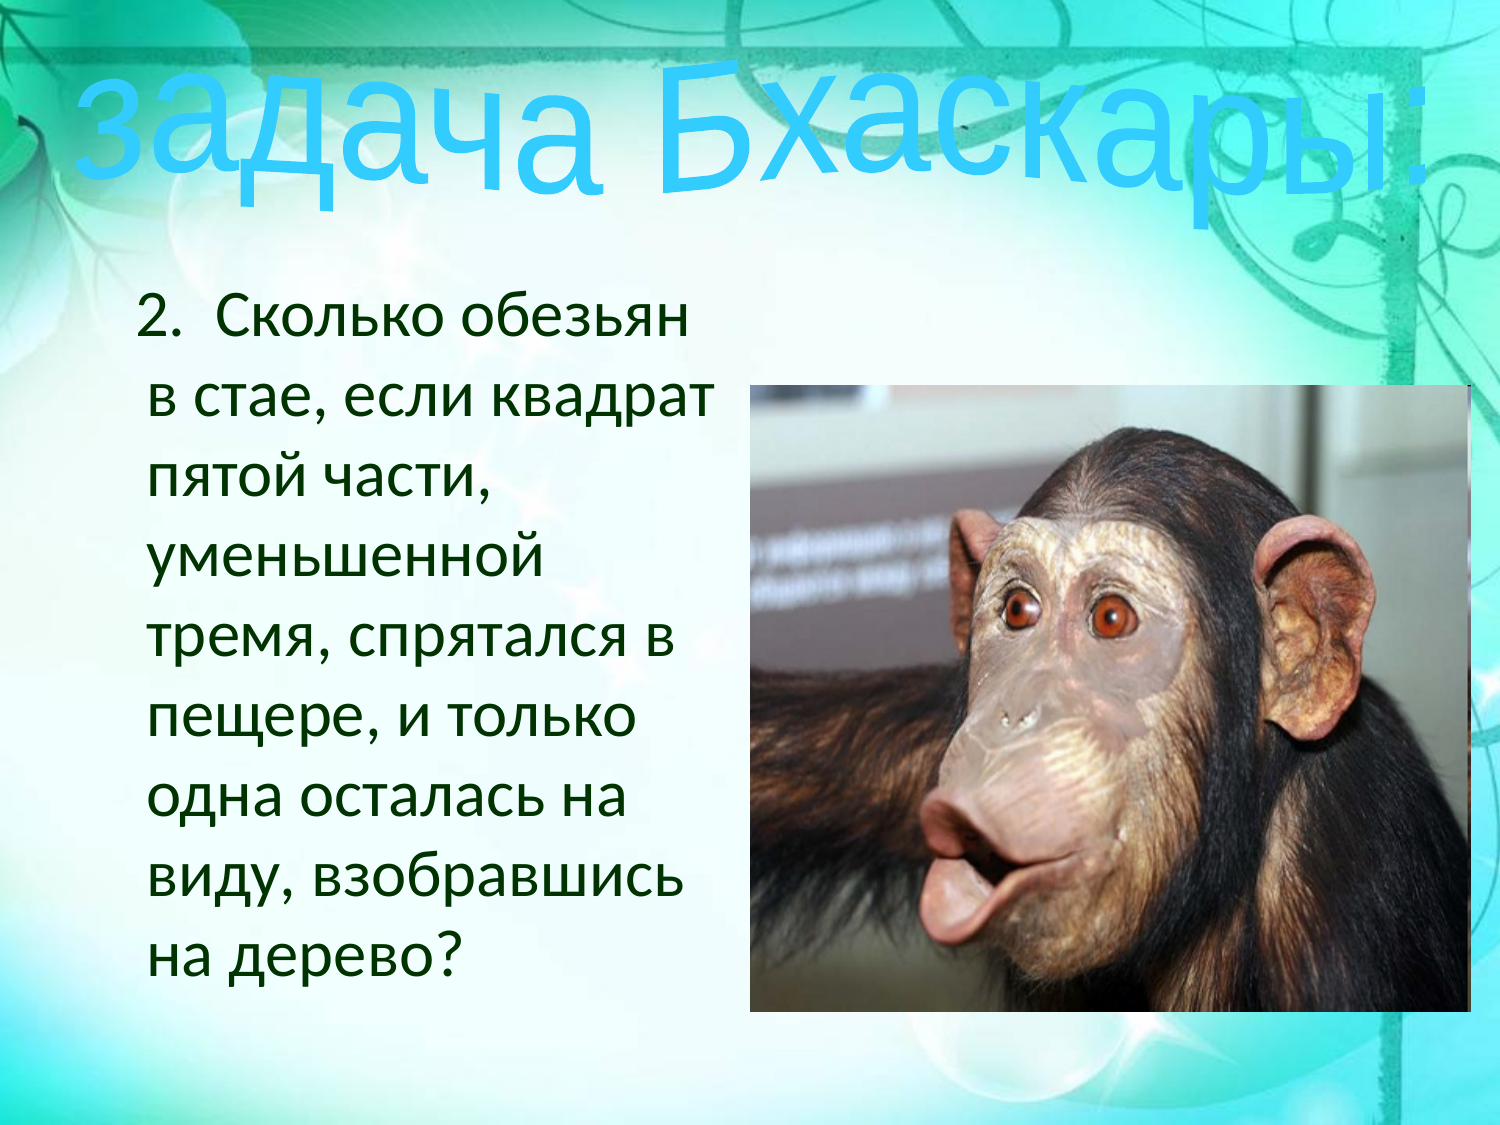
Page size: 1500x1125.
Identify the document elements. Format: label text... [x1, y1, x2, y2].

picture [0, 0, 1500, 1125]
list 2. Сколько обезьян в стае, если квадрат пятой части, уменьшенной тремя, спрятался в пещере, и только одна осталась на виду, взобравшись на дерево? [74, 262, 751, 1071]
